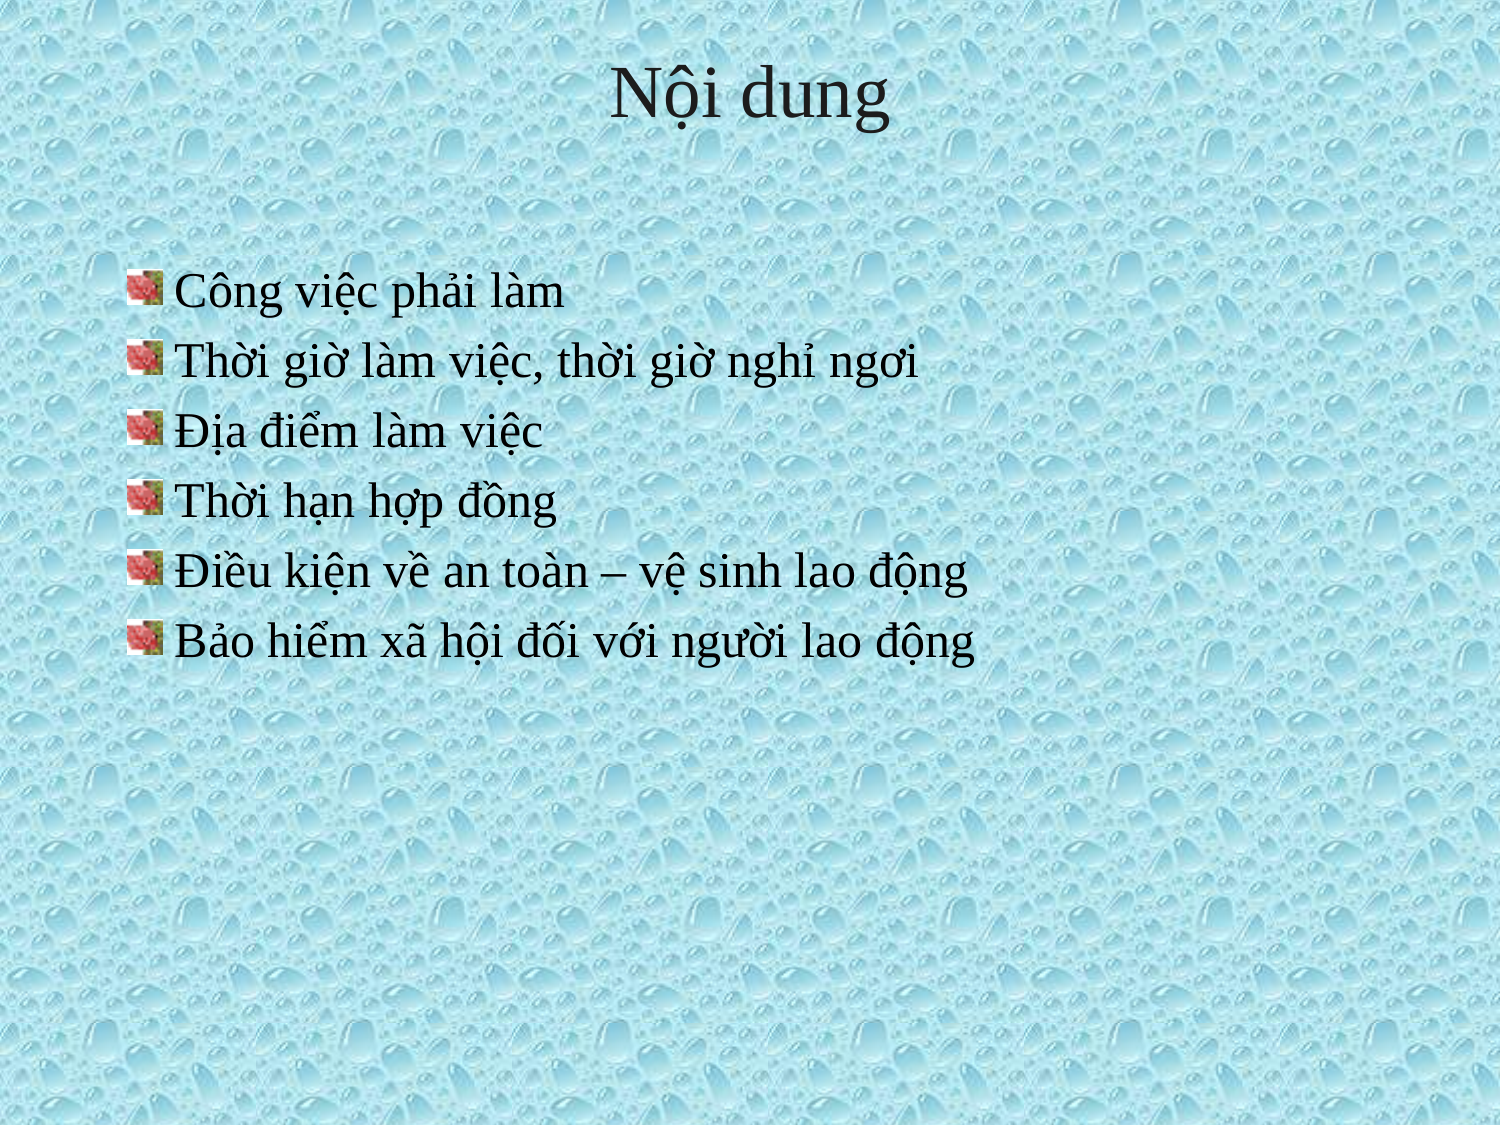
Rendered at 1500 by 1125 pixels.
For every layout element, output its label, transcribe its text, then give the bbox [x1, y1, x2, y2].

picture [0, 0, 1500, 1125]
title Nội dung [112, 0, 1388, 176]
subtitle Công việc phải làm Thời giờ làm việc, thời giờ nghỉ ngơi Địa điểm làm việc Thời hạn hợp đồng Điều kiện về an toàn – vệ sinh lao động Bảo hiểm xã hội đối với người lao động [112, 249, 1401, 976]
